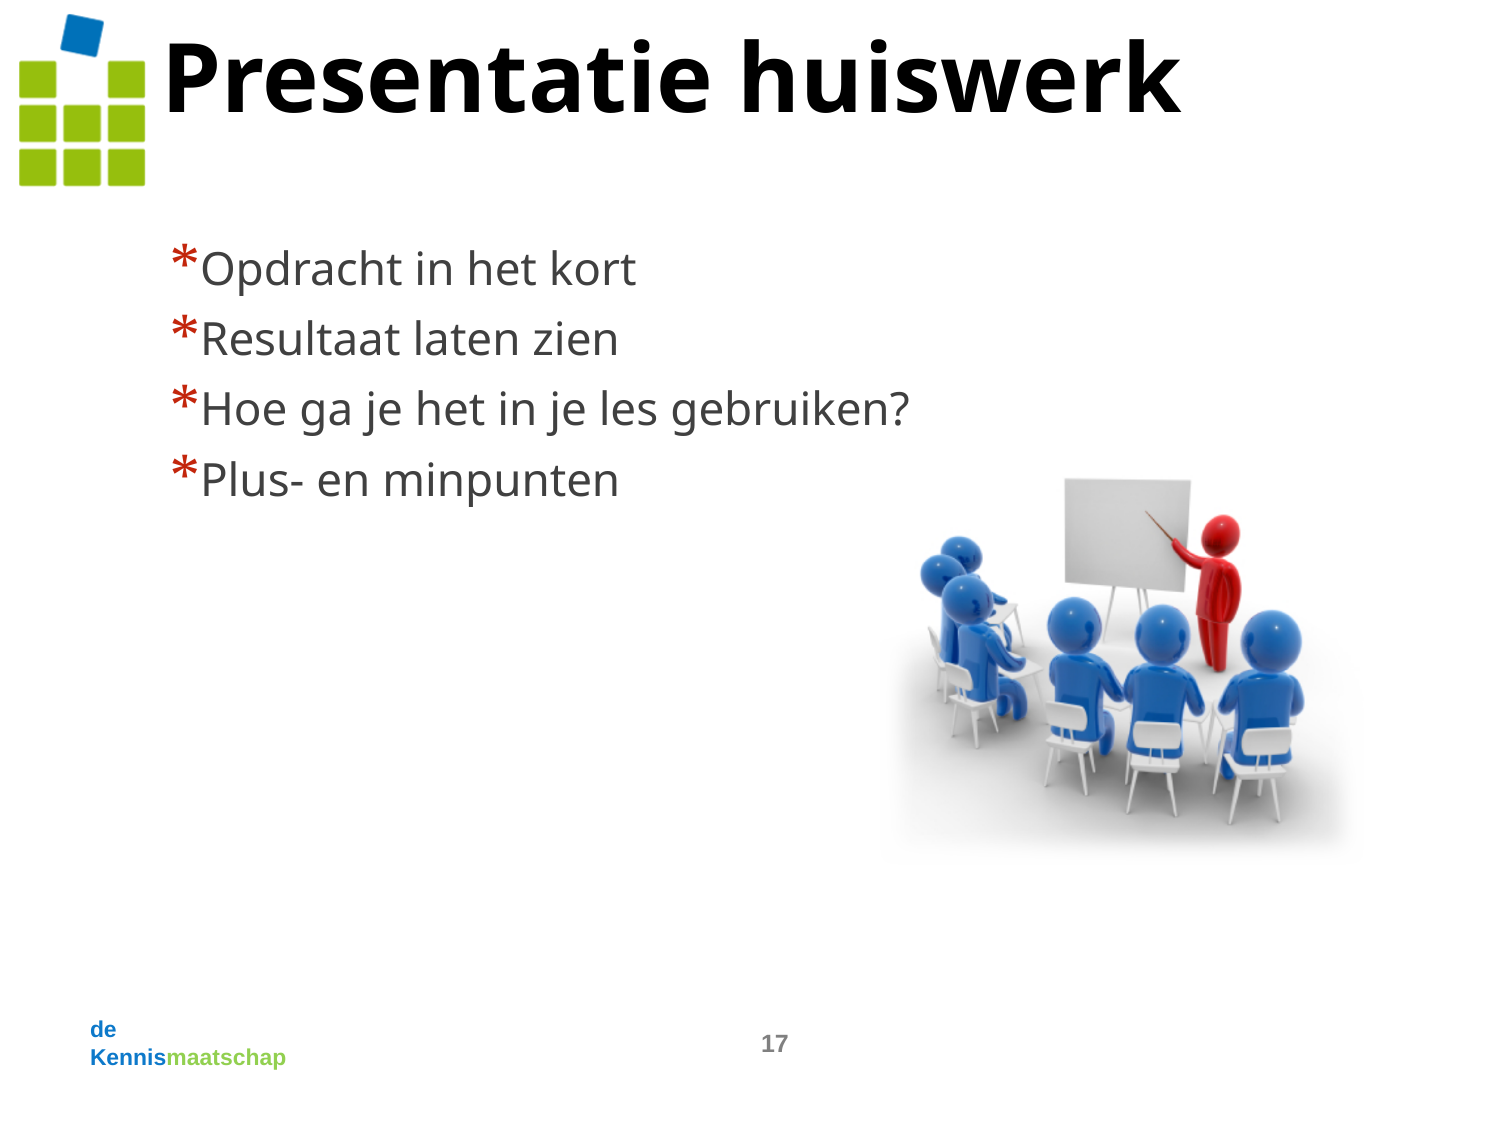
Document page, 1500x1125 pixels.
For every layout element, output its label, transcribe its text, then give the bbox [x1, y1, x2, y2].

title Presentatie huiswerk [146, 8, 1495, 197]
slide_number 17 [624, 1012, 925, 1073]
footer de Kennismaatschap [75, 1012, 624, 1073]
list Opdracht in het kort Resultaat laten zien Hoe ga je het in je les gebruiken? Plus- en minpunten [147, 231, 1424, 965]
picture [17, 3, 147, 197]
picture [879, 444, 1365, 867]
